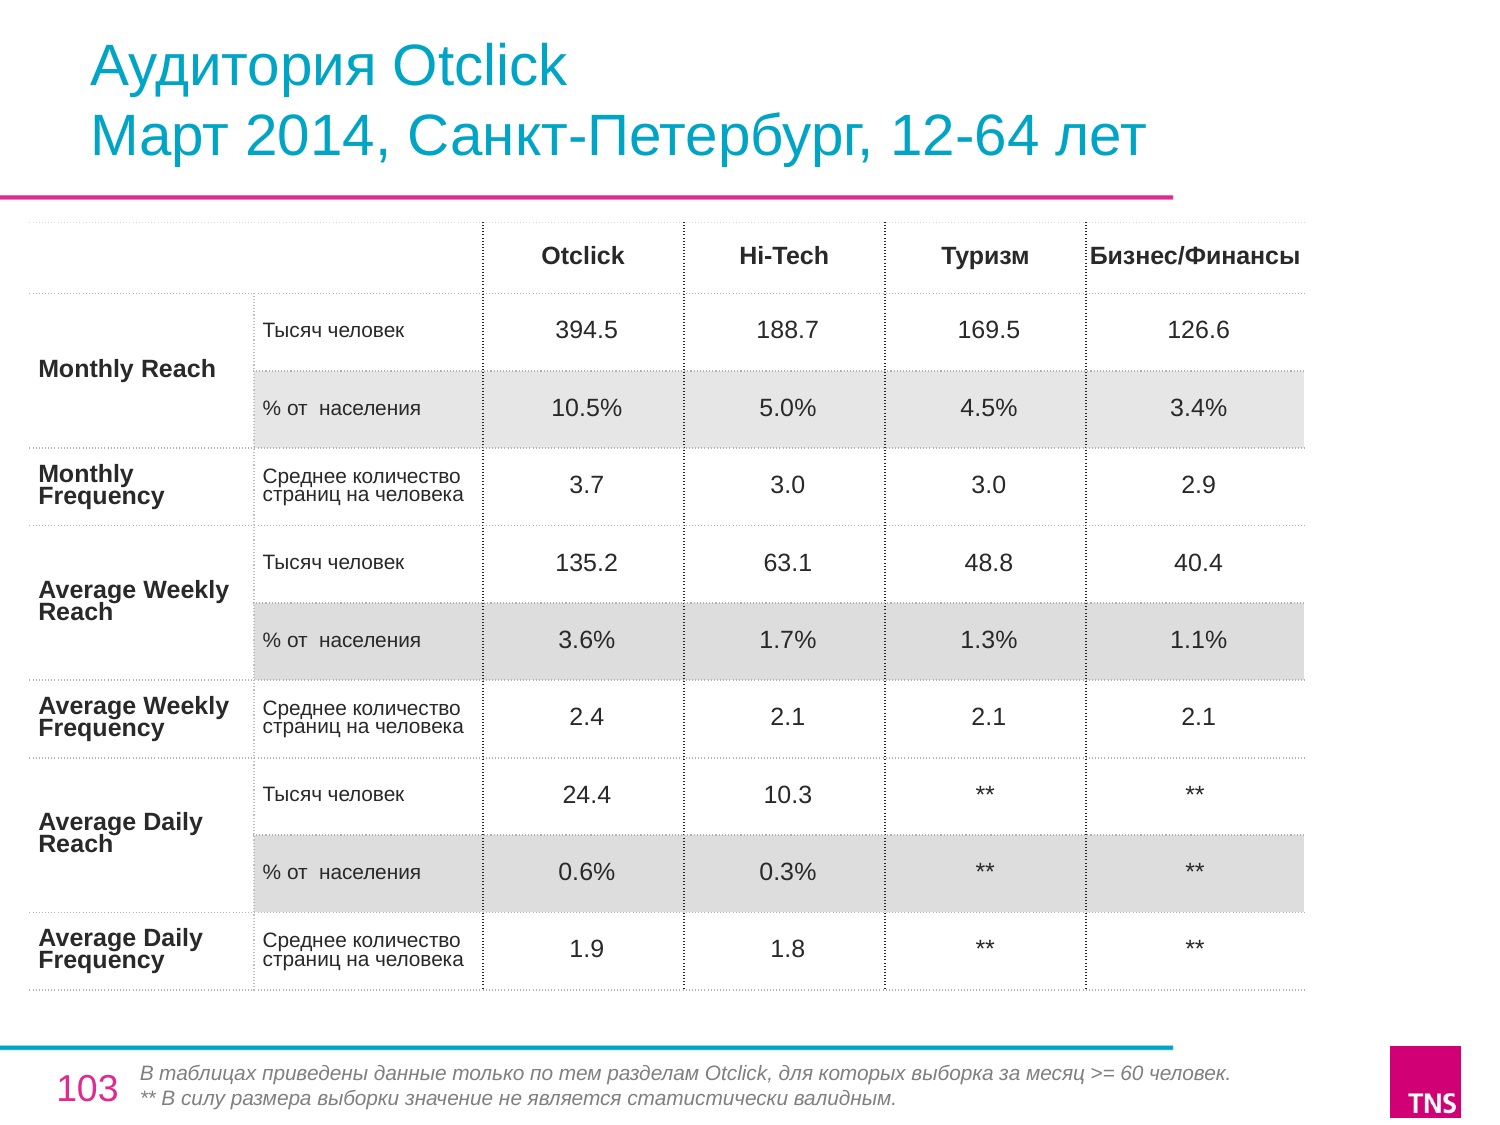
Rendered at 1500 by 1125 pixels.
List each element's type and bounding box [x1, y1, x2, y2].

picture [0, 0, 1500, 1125]
table_cell [29, 294, 1304, 990]
text_box [124, 1052, 1463, 1117]
title [74, 8, 1476, 187]
table_header [29, 223, 1304, 294]
slide_number [40, 1055, 392, 1125]
